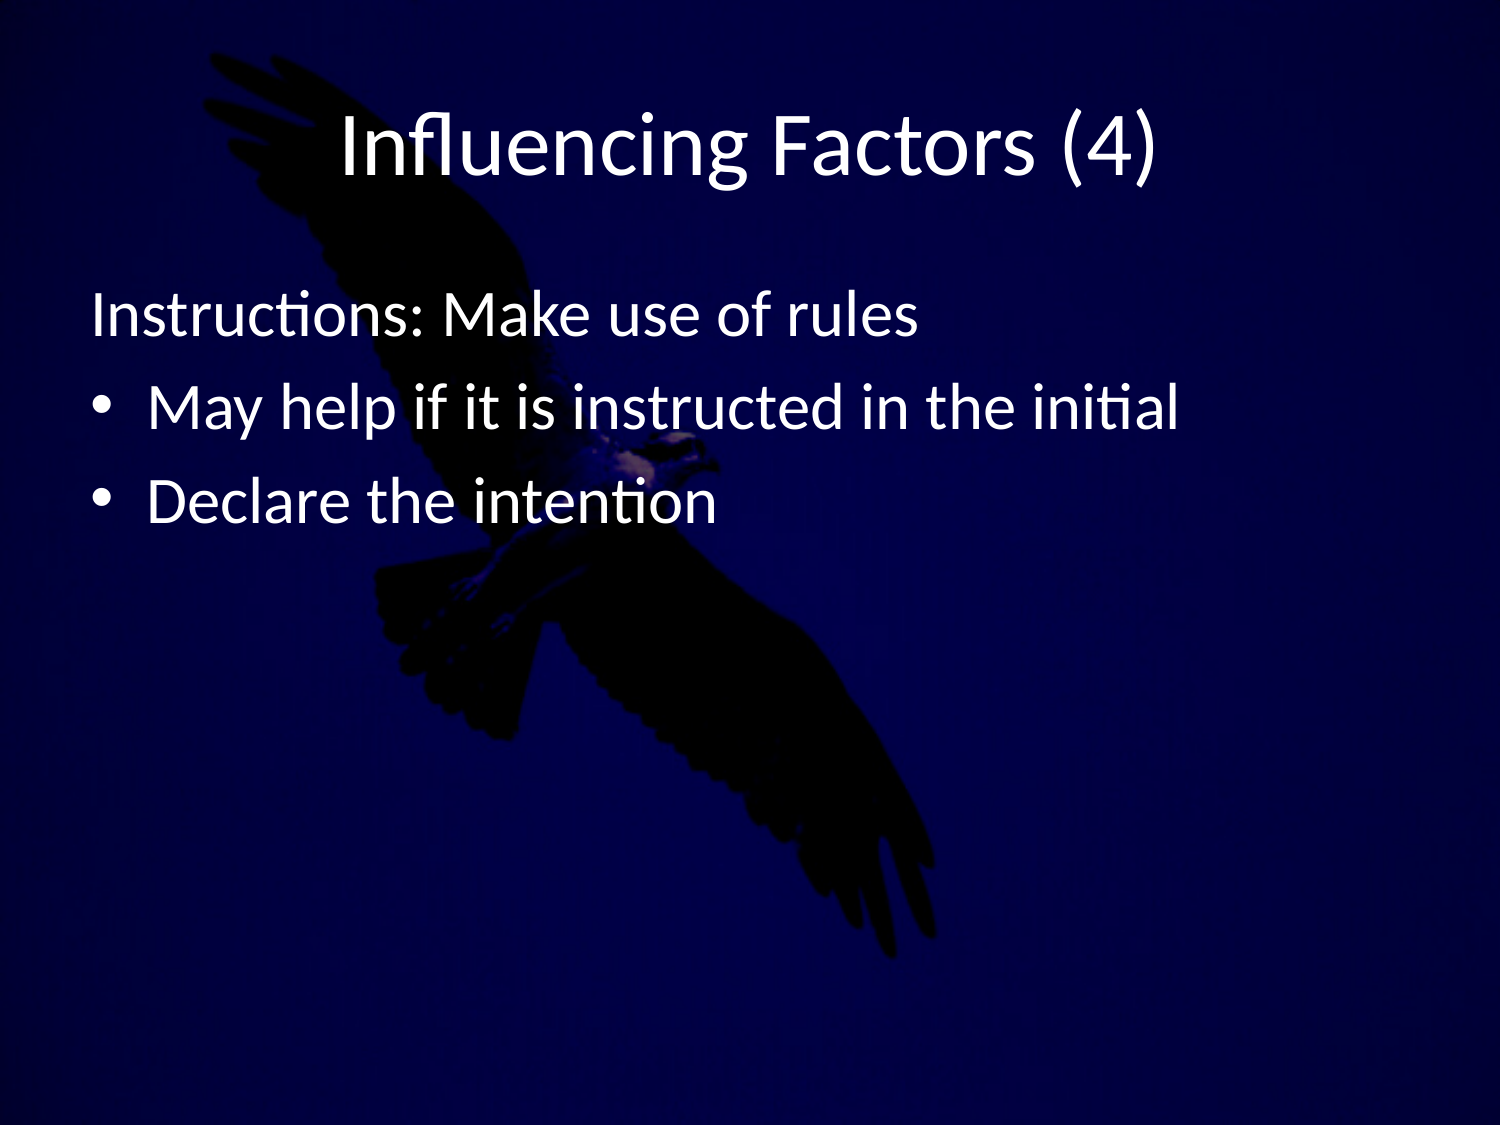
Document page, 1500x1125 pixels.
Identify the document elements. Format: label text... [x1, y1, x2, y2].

title Influencing Factors (4) [75, 45, 1425, 233]
list Instructions: Make use of rules May help if it is instructed in the initial Declare the intention [75, 262, 1425, 1005]
picture [0, 0, 1500, 1125]
